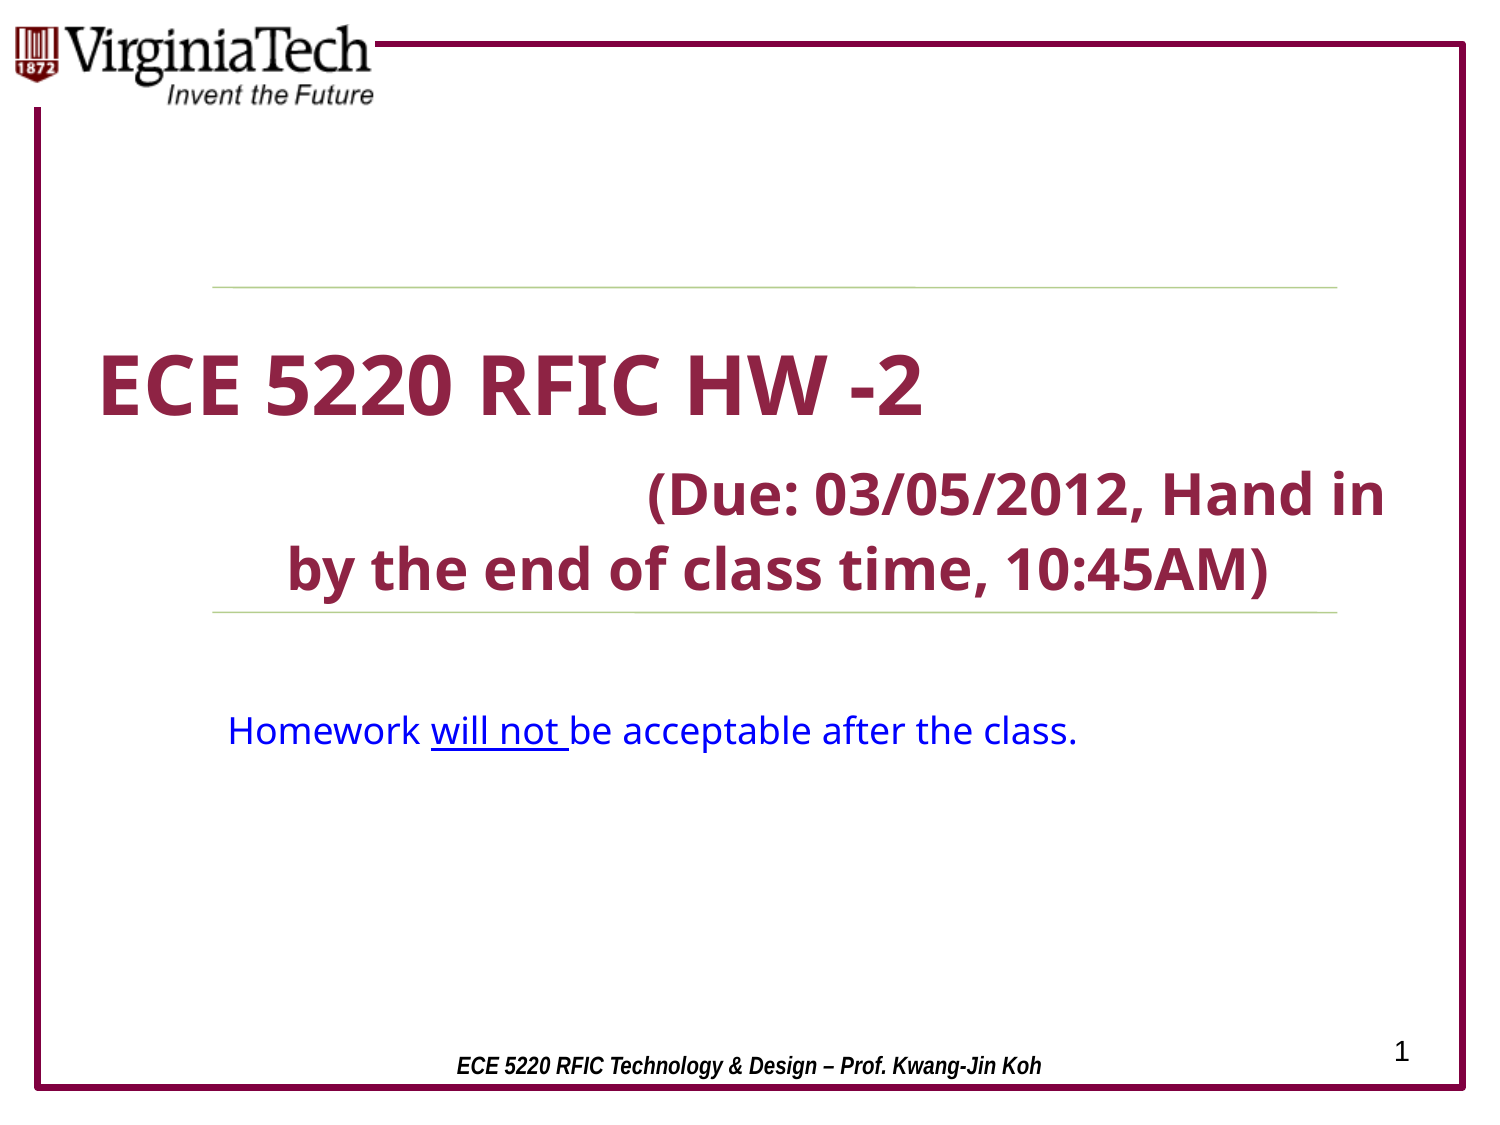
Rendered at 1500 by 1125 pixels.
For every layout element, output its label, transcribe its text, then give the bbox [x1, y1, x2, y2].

list ECE 5220 RFIC HW -2 (Due: 03/05/2012, Hand in by the end of class time, 10:45AM) [75, 324, 1425, 600]
text_box Homework will not be acceptable after the class. [212, 699, 1375, 760]
picture [15, 24, 375, 107]
slide_number 1 [1074, 1024, 1425, 1103]
